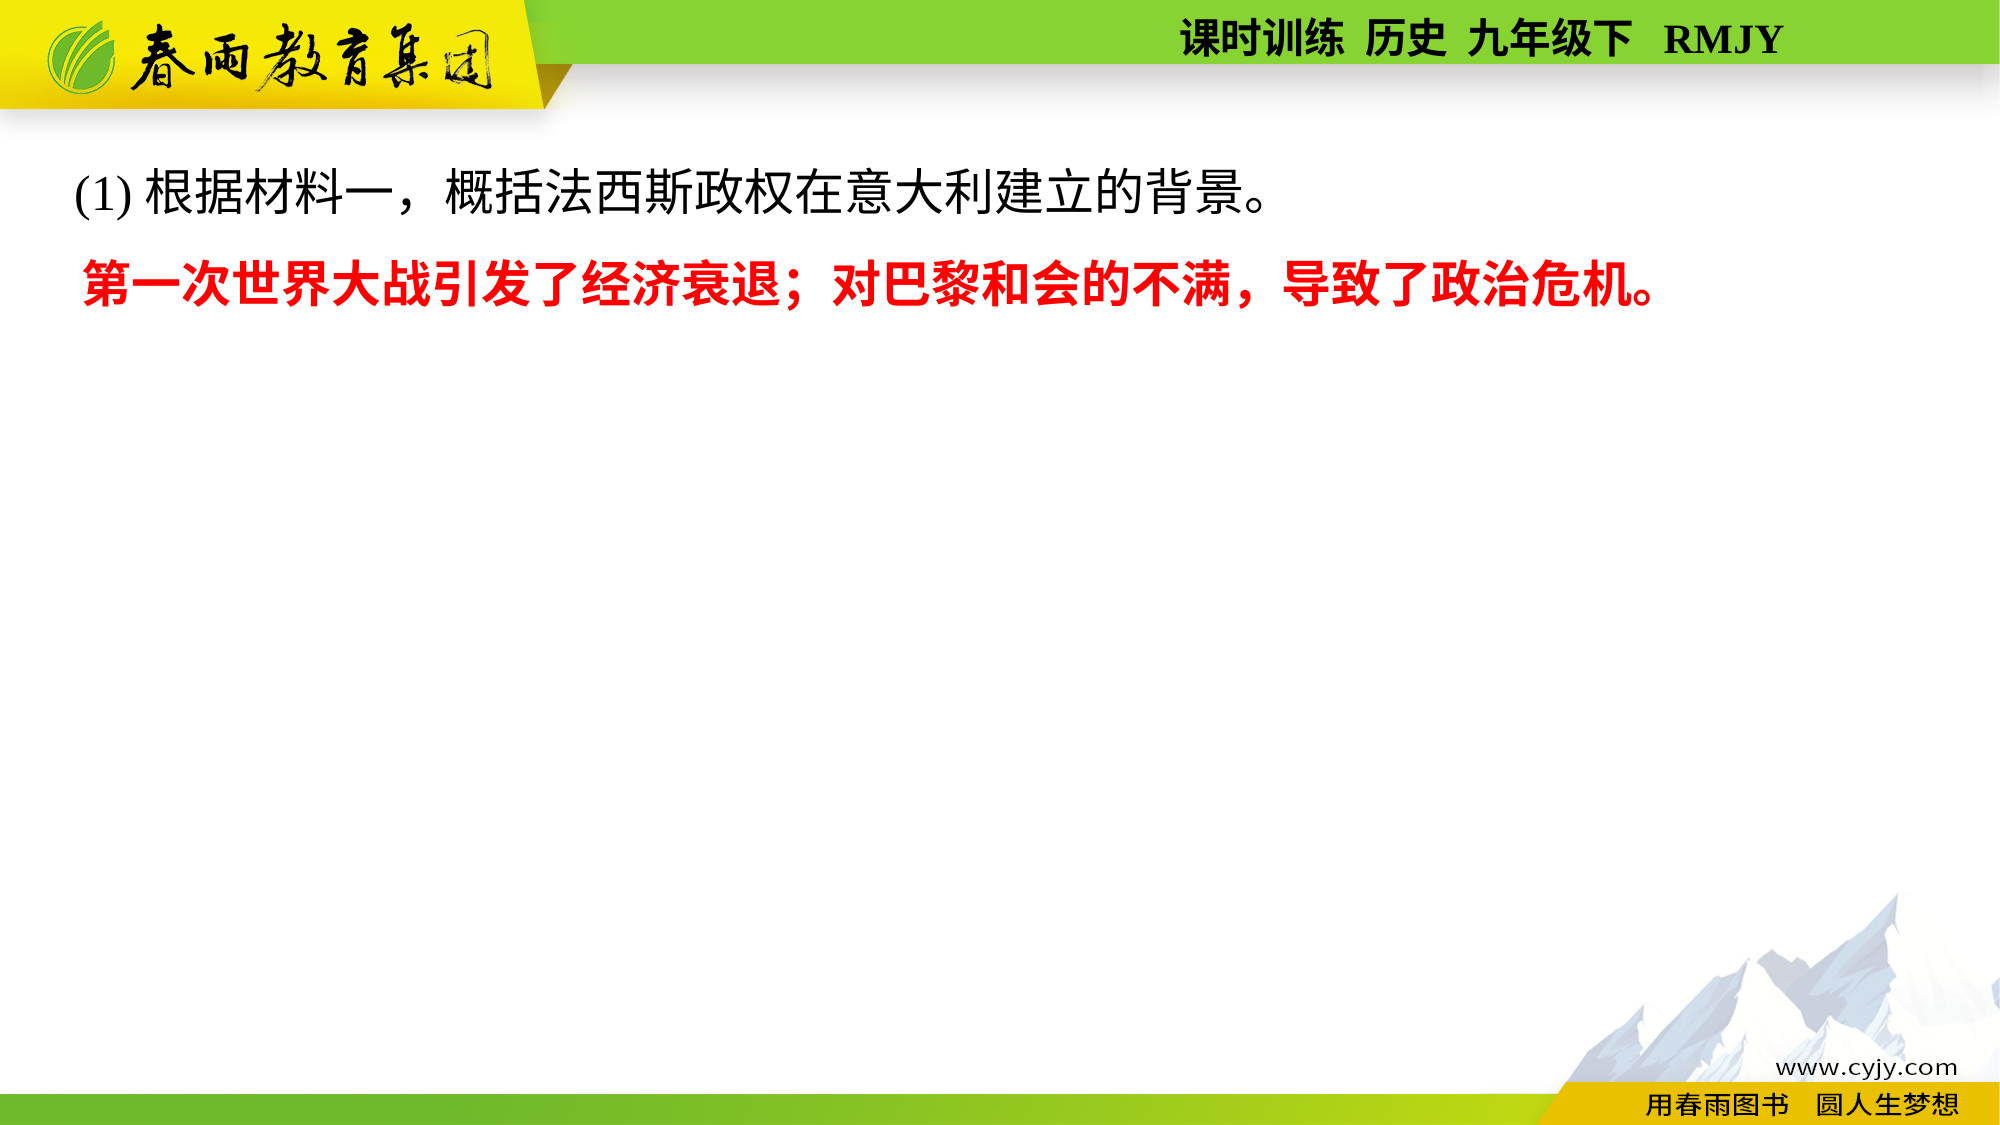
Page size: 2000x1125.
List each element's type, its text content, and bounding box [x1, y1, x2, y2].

list (1)根据材料一，概括法西斯政权在意大利建立的背景。 [59, 122, 1944, 217]
text_box 第一次世界大战引发了经济衰退；对巴黎和会的不满，导致了政治危机。 [66, 215, 1744, 321]
picture [0, 0, 2000, 1125]
